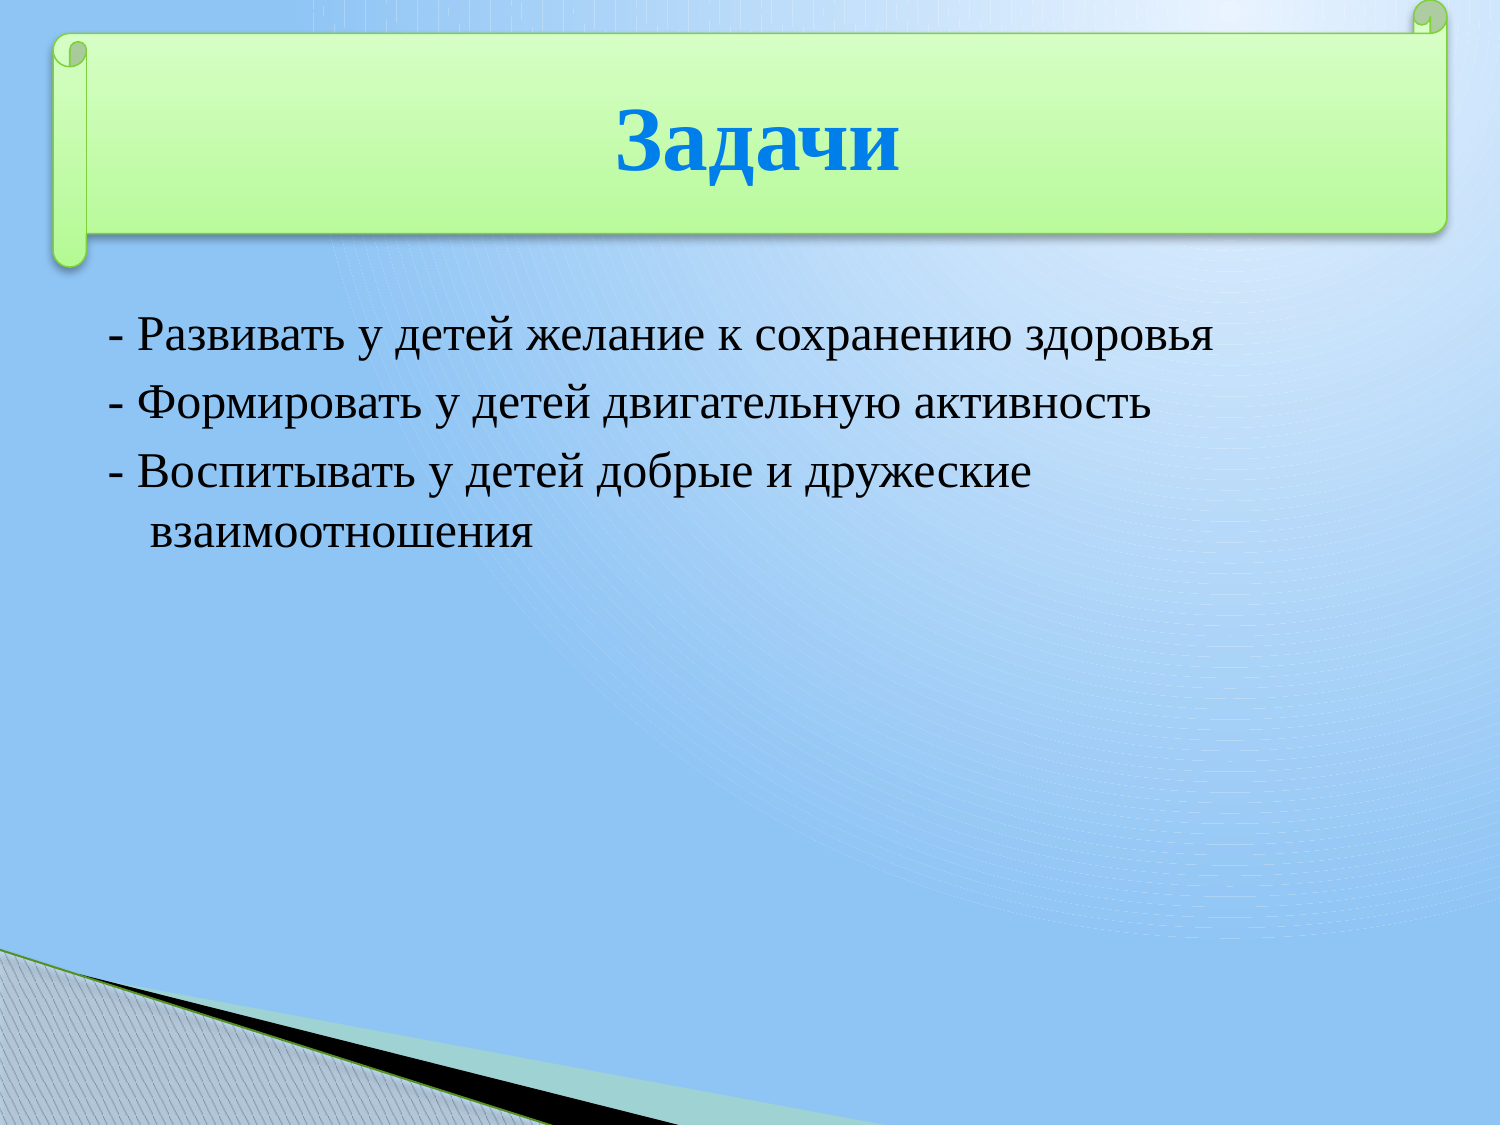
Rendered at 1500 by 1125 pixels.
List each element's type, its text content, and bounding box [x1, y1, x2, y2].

text_box Задачи [52, 0, 1448, 268]
list - Развивать у детей желание к сохранению здоровья - Формировать у детей двигательную активность - Воспитывать у детей добрые и дружеские взаимоотношения [75, 292, 1425, 986]
